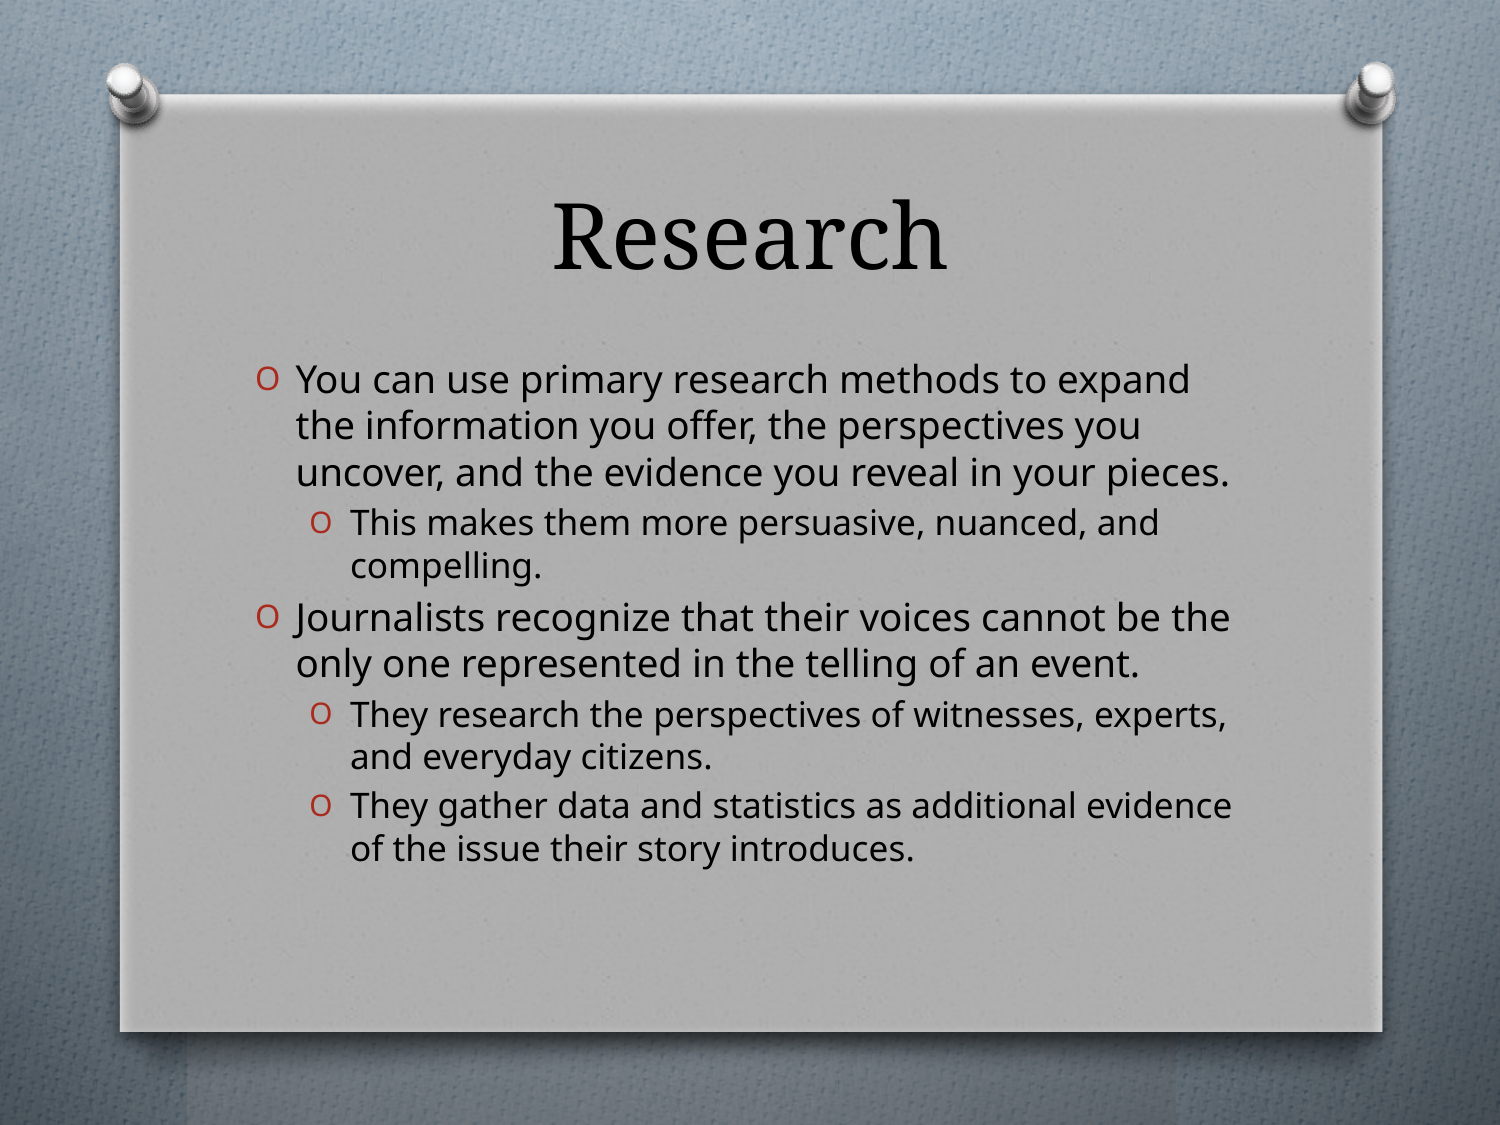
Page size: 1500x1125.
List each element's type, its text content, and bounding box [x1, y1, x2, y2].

picture [1317, 35, 1439, 156]
list You can use primary research methods to expand the information you offer, the perspectives you uncover, and the evidence you reveal in your pieces. This makes them more persuasive, nuanced, and compelling. Journalists recognize that their voices cannot be the only one represented in the telling of an event. They research the perspectives of witnesses, experts, and everyday citizens. They gather data and statistics as additional evidence of the issue their story introduces. [240, 347, 1257, 939]
picture [75, 29, 198, 153]
title Research [179, 134, 1323, 332]
